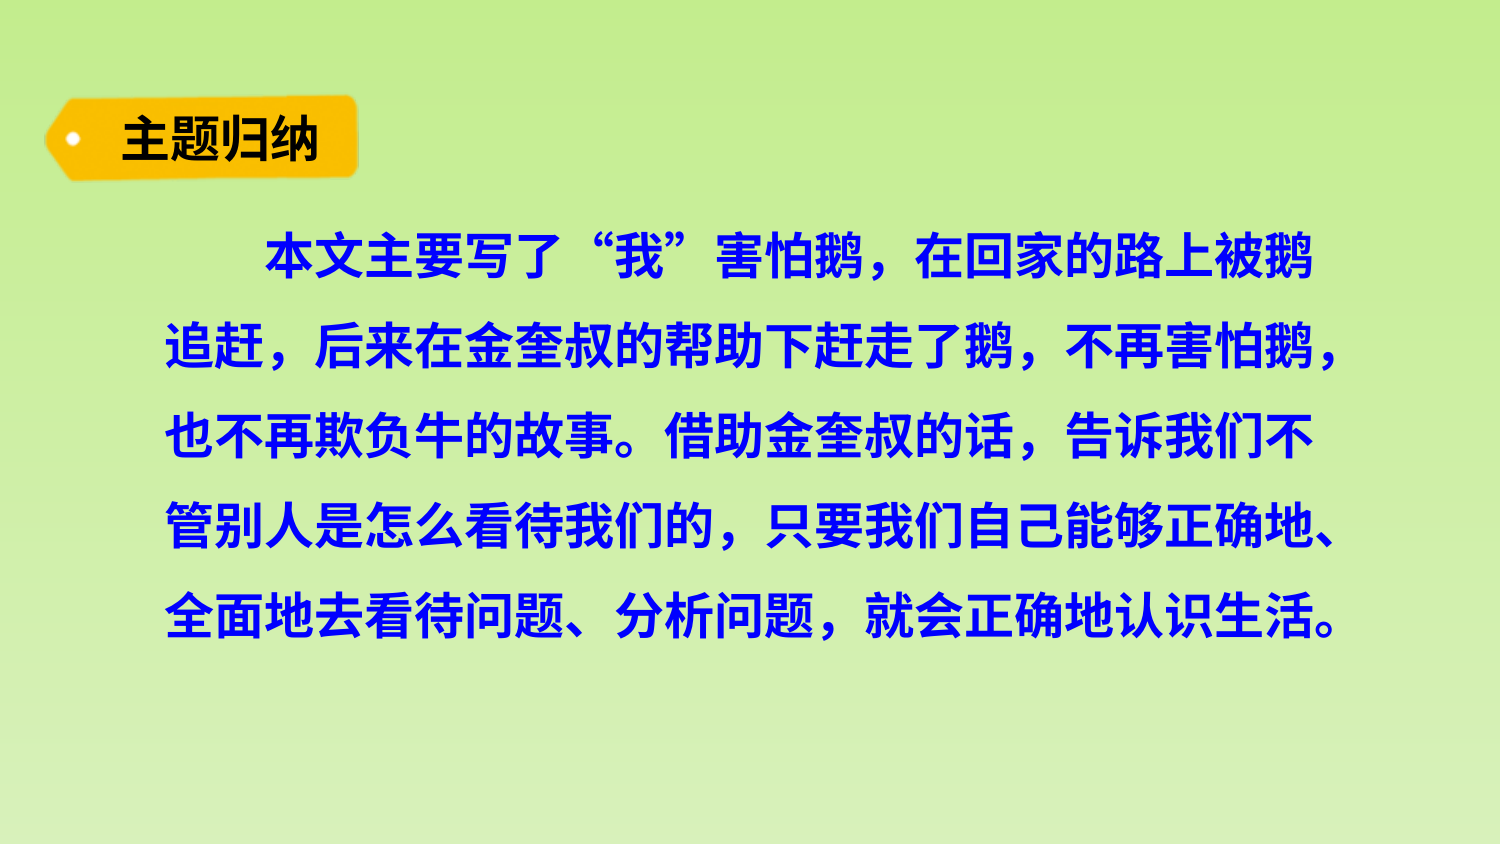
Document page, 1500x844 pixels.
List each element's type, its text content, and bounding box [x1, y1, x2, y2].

text_box 本文主要写了“我”害怕鹅，在回家的路上被鹅追赶，后来在金奎叔的帮助下赶走了鹅，不再害怕鹅，也不再欺负牛的故事。借助金奎叔的话，告诉我们不管别人是怎么看待我们的，只要我们自己能够正确地、全面地去看待问题、分析问题，就会正确地认识生活。 [149, 187, 1351, 652]
picture [31, 90, 370, 186]
